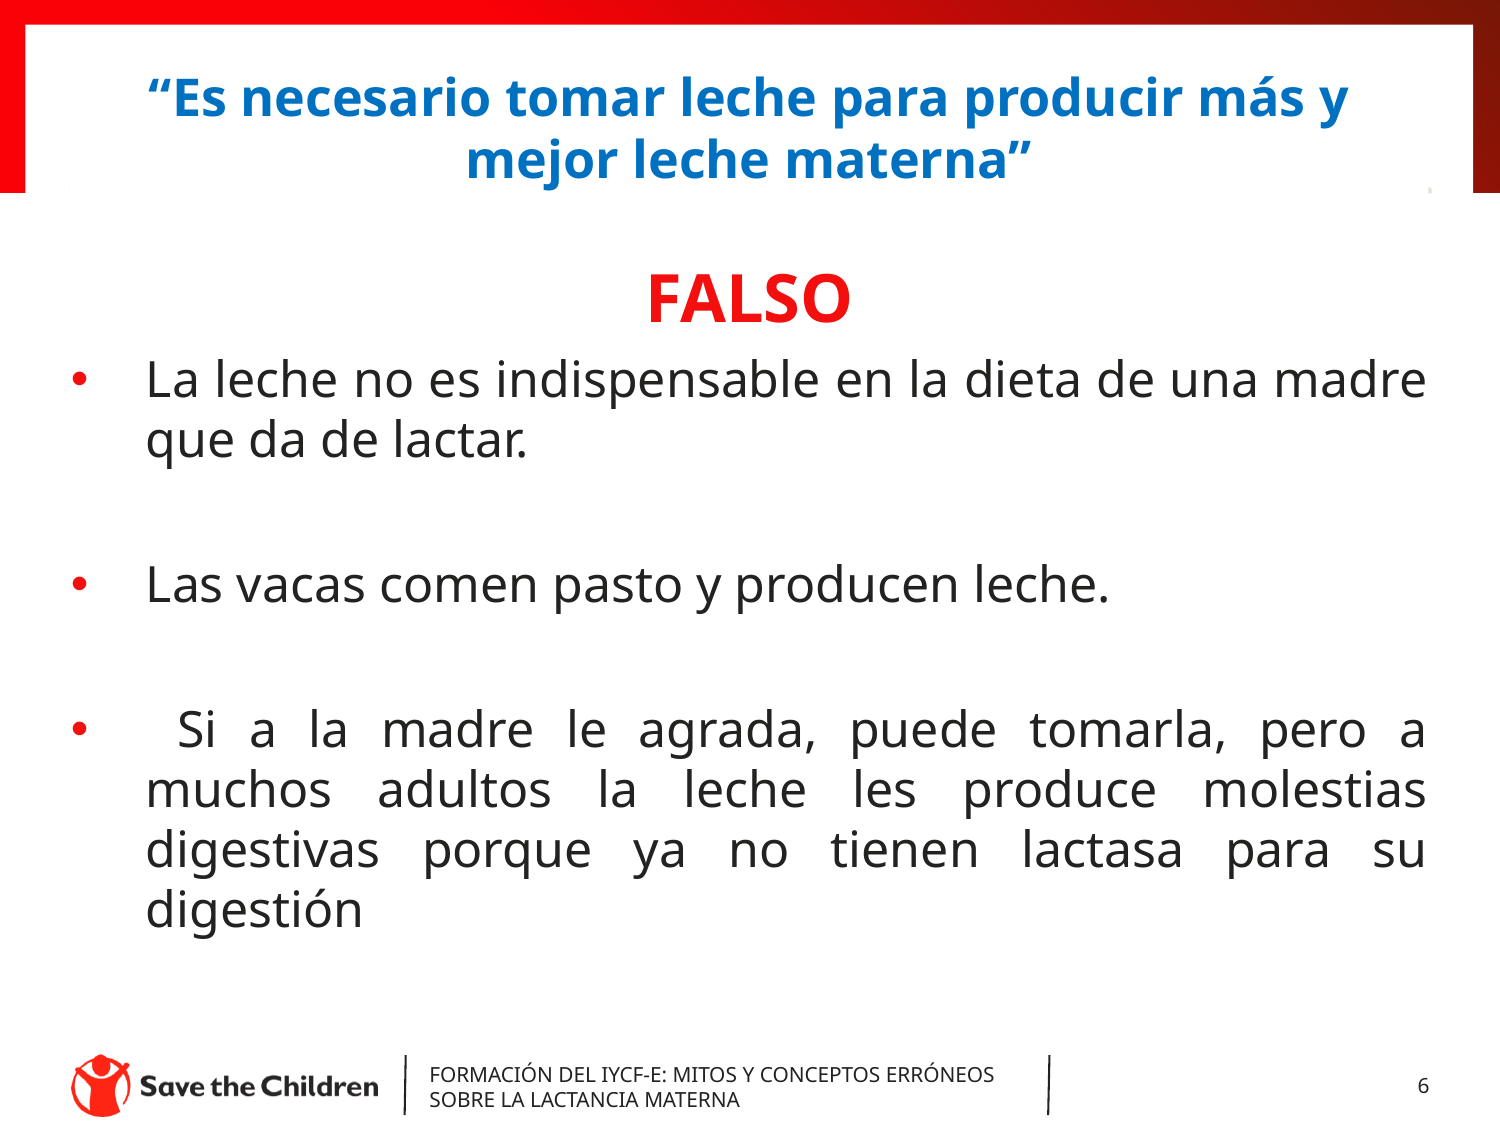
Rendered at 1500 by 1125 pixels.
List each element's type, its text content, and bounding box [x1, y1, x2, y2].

slide_number ‹#› [1317, 1056, 1445, 1117]
title “Es necesario tomar leche para producir más y mejor leche materna” [69, 33, 1429, 220]
picture [71, 1054, 378, 1117]
footer FORMACIÓN DEL IYCF-E: MITOS Y CONCEPTOS ERRÓNEOS SOBRE LA LACTANCIA MATERNA [414, 1056, 1042, 1117]
list FALSO La leche no es indispensable en la dieta de una madre que da de lactar. Las vacas comen pasto y producen leche. Si a la madre le agrada, puede tomarla, pero a muchos adultos la leche les produce molestias digestivas porque ya no tienen lactasa para su digestión [70, 255, 1429, 981]
